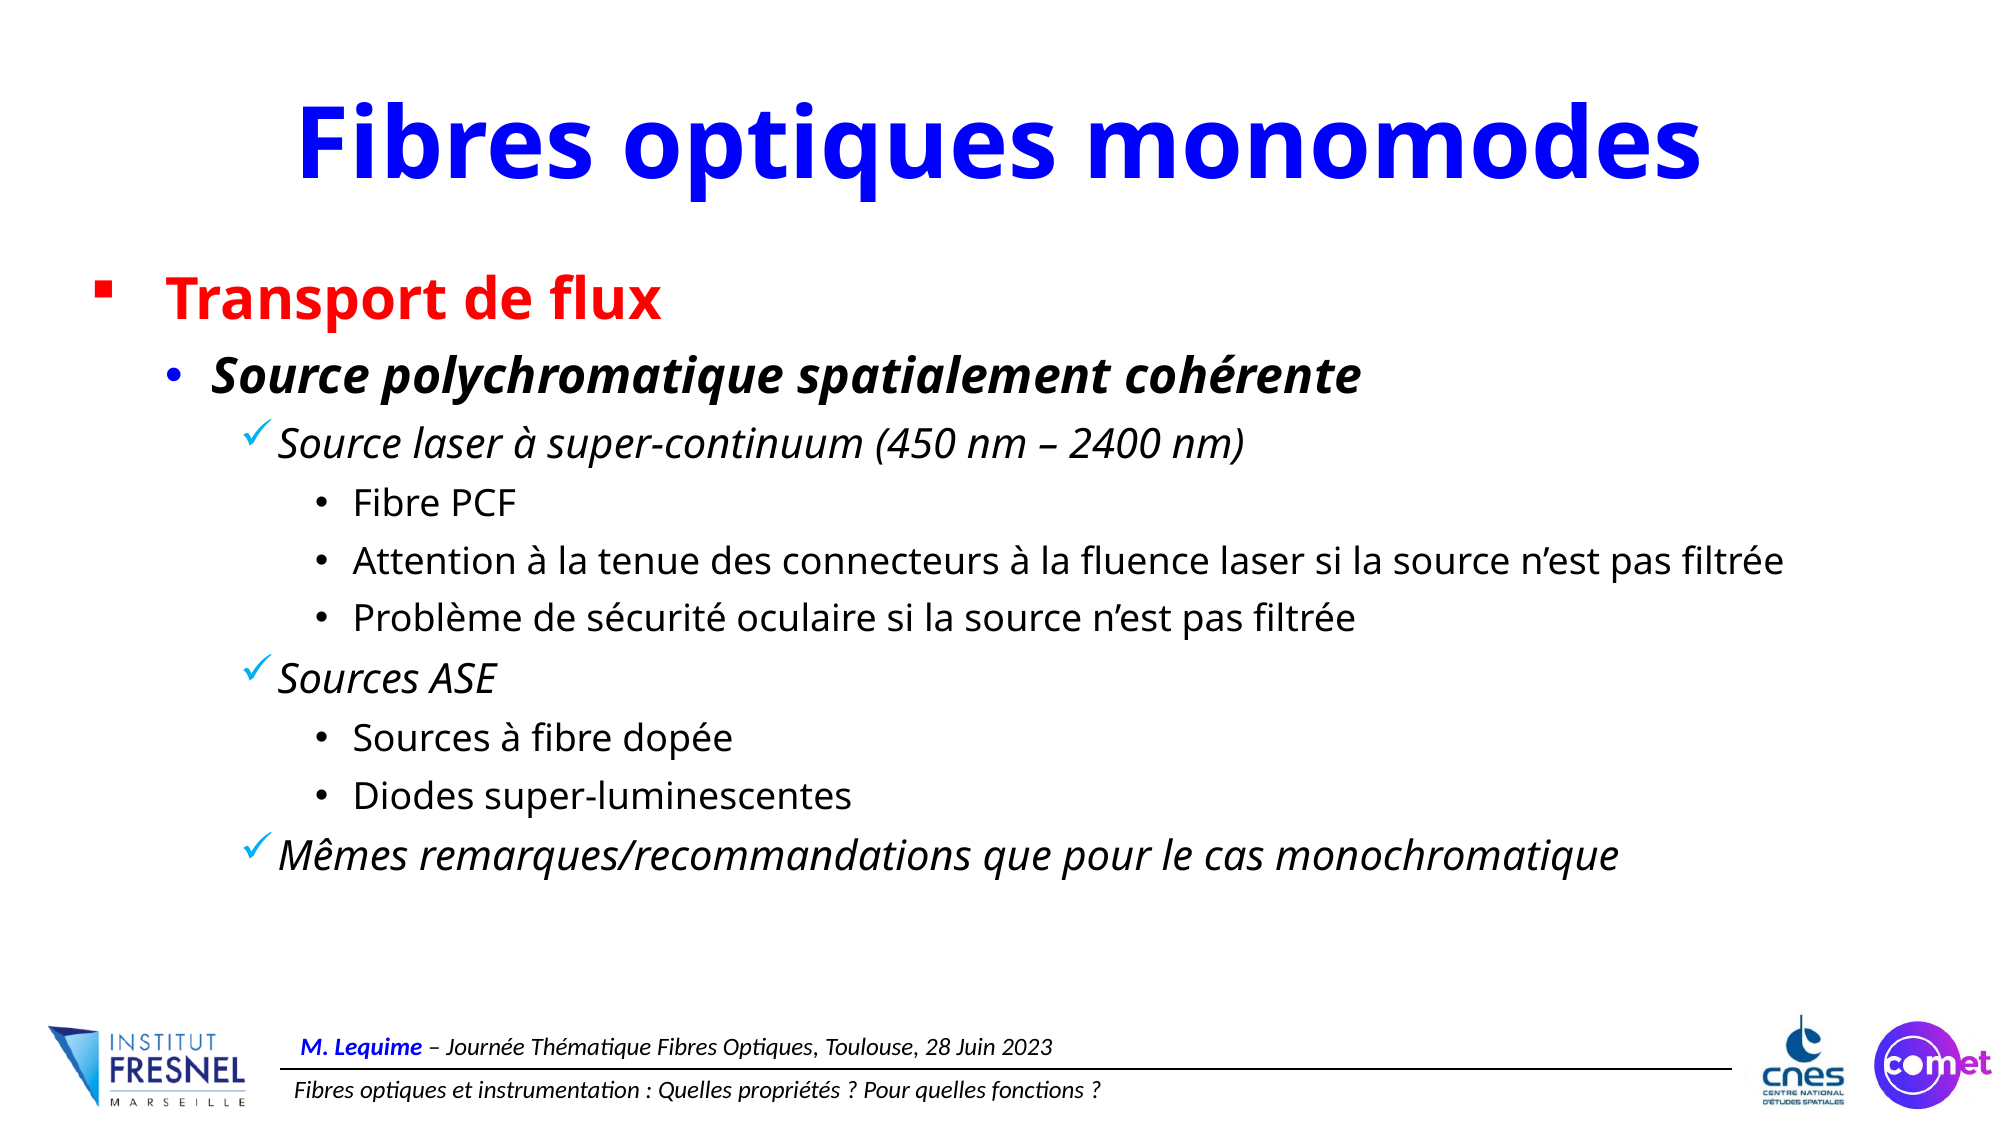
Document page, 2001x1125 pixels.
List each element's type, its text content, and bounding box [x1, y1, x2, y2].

picture [43, 1021, 250, 1111]
picture [1873, 1020, 1993, 1110]
picture [1744, 1009, 1857, 1122]
title Fibres optiques monomodes [99, 45, 1900, 233]
list Transport de flux Source polychromatique spatialement cohérente Source laser à super-continuum (450 nm – 2400 nm) Fibre PCF Attention à la tenue des connecteurs à la fluence laser si la source n’est pas filtrée Problème de sécurité oculaire si la source n’est pas filtrée Sources ASE Sources à fibre dopée Diodes super-luminescentes Mêmes remarques/recommandations que pour le cas monochromatique [75, 253, 1934, 965]
